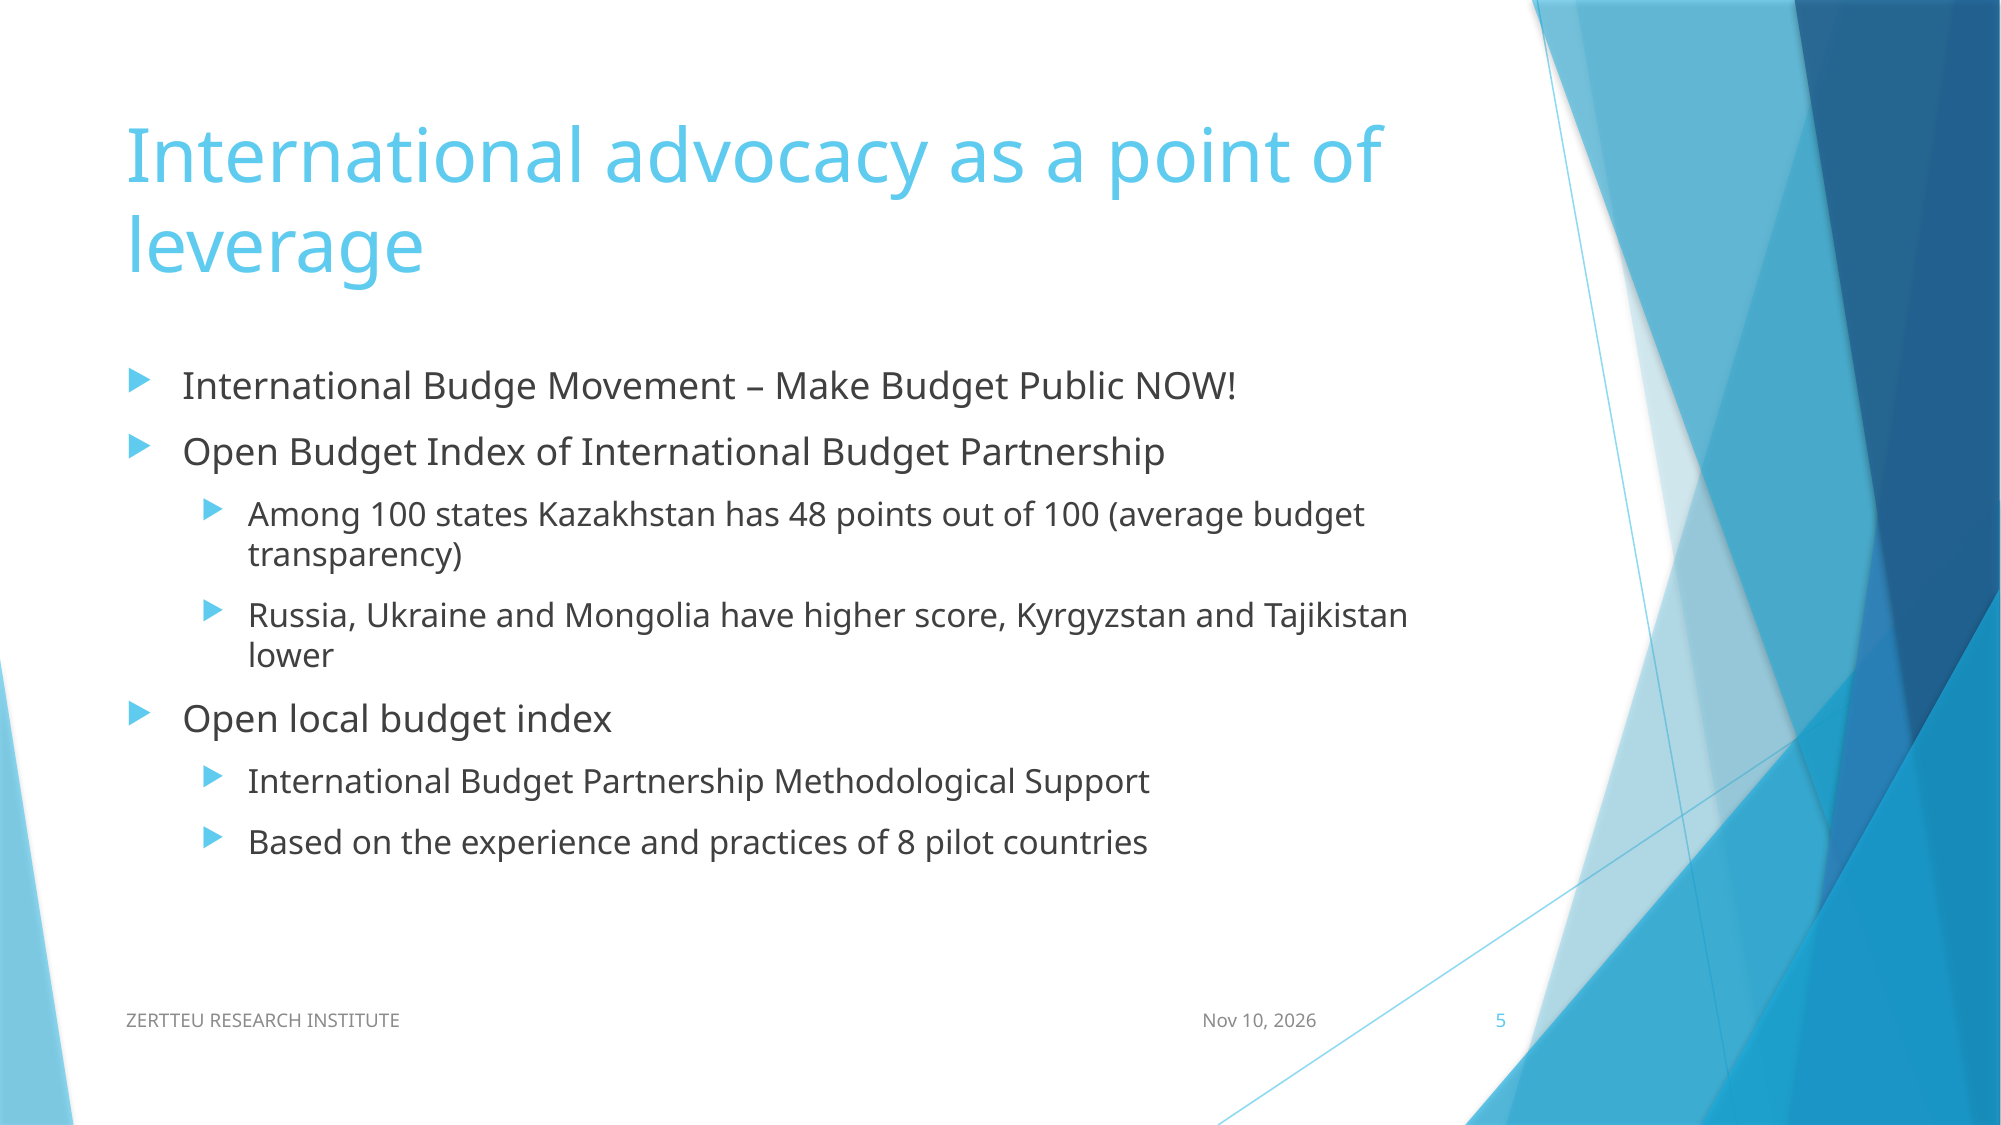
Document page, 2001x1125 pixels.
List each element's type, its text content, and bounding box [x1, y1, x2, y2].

slide_number 8-Dec-14 [1181, 991, 1332, 1051]
footer ZERTTEU RESEARCH INSTITUTE [111, 991, 1145, 1051]
list International Budge Movement – Make Budget Public NOW! Open Budget Index of International Budget Partnership Among 100 states Kazakhstan has 48 points out of 100 (average budget transparency) Russia, Ukraine and Mongolia have higher score, Kyrgyzstan and Tajikistan lower Open local budget index International Budget Partnership Methodological Support Based on the experience and practices of 8 pilot countries [111, 354, 1522, 1020]
slide_number 5 [1409, 991, 1522, 1051]
title International advocacy as a point of leverage [111, 99, 1522, 317]
